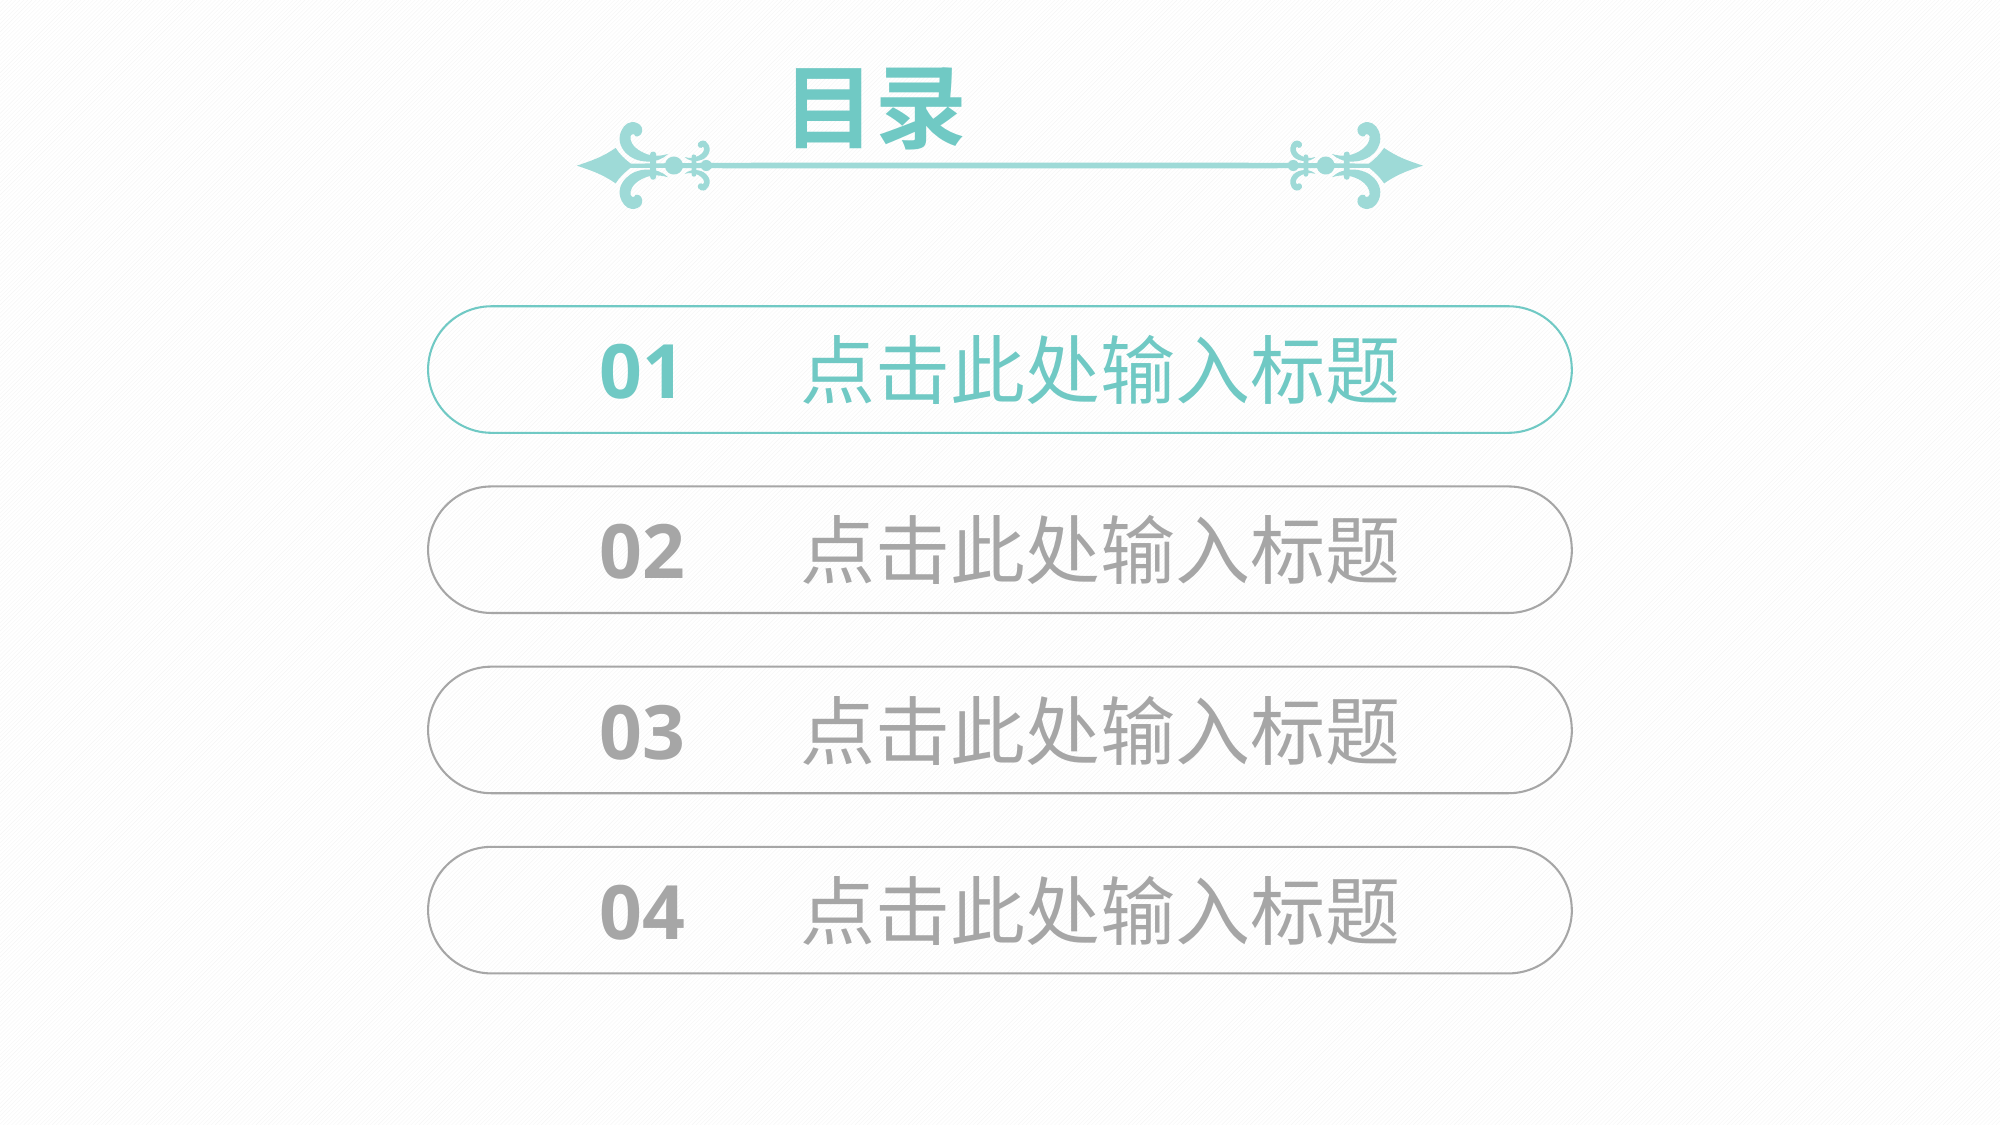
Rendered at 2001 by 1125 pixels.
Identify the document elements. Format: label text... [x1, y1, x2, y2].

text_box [428, 846, 1572, 974]
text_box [576, 119, 1423, 212]
text_box 目录 [769, 42, 1231, 119]
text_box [428, 306, 1572, 433]
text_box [428, 486, 1572, 613]
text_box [428, 666, 1572, 794]
